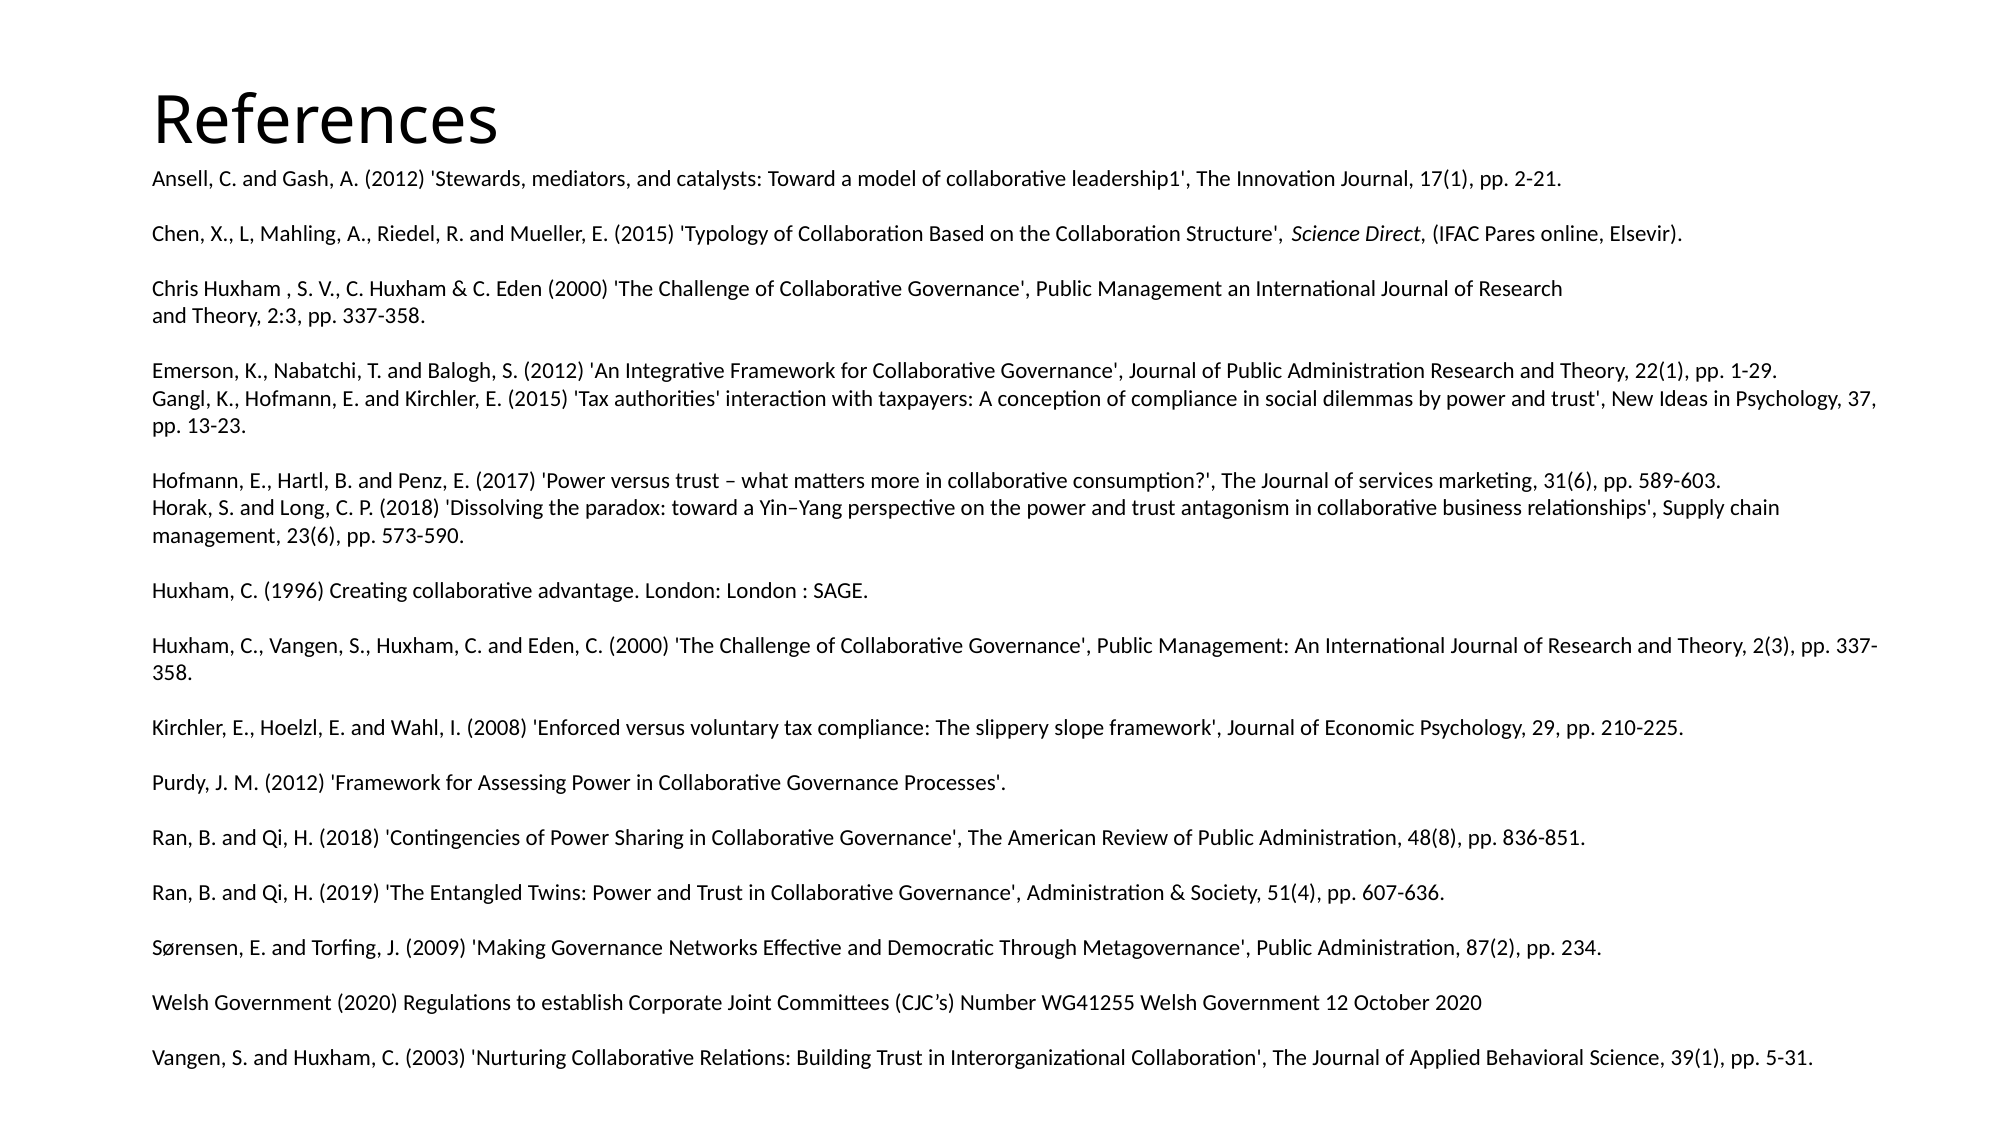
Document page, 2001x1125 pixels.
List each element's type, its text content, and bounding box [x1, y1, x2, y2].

title References [137, 13, 1863, 155]
text_box Ansell, C. and Gash, A. (2012) 'Stewards, mediators, and catalysts: Toward a model of collaborative leadership1', The Innovation Journal, 17(1), pp. 2-21. Chen, X., L, Mahling, A., Riedel, R. and Mueller, E. (2015) 'Typology of Collaboration Based on the Collaboration Structure', Science Direct, (IFAC Pares online, Elsevir). Chris Huxham , S. V., C. Huxham & C. Eden (2000) 'The Challenge of Collaborative Governance', Public Management an International Journal of Research and Theory, 2:3, pp. 337-358. Emerson, K., Nabatchi, T. and Balogh, S. (2012) 'An Integrative Framework for Collaborative Governance', Journal of Public Administration Research and Theory, 22(1), pp. 1-29. Gangl, K., Hofmann, E. and Kirchler, E. (2015) 'Tax authorities' interaction with taxpayers: A conception of compliance in social dilemmas by power and trust', New Ideas in Psychology, 37, pp. 13-23. Hofmann, E., Hartl, B. and Penz, E. (2017) 'Power versus trust – what matters more in collaborative consumption?', The Journal of services marketing, 31(6), pp. 589-603. Horak, S. and Long, C. P. (2018) 'Dissolving the paradox: toward a Yin–Yang perspective on the power and trust antagonism in collaborative business relationships', Supply chain management, 23(6), pp. 573-590. Huxham, C. (1996) Creating collaborative advantage. London: London : SAGE. Huxham, C., Vangen, S., Huxham, C. and Eden, C. (2000) 'The Challenge of Collaborative Governance', Public Management: An International Journal of Research and Theory, 2(3), pp. 337-358. Kirchler, E., Hoelzl, E. and Wahl, I. (2008) 'Enforced versus voluntary tax compliance: The slippery slope framework', Journal of Economic Psychology, 29, pp. 210-225. Purdy, J. M. (2012) 'Framework for Assessing Power in Collaborative Governance Processes'. Ran, B. and Qi, H. (2018) 'Contingencies of Power Sharing in Collaborative Governance', The American Review of Public Administration, 48(8), pp. 836-851. Ran, B. and Qi, H. (2019) 'The Entangled Twins: Power and Trust in Collaborative Governance', Administration & Society, 51(4), pp. 607-636. Sørensen, E. and Torfing, J. (2009) 'Making Governance Networks Effective and Democratic Through Metagovernance', Public Administration, 87(2), pp. 234. Welsh Government (2020) Regulations to establish Corporate Joint Committees (CJC’s) Number WG41255 Welsh Government 12 October 2020 Vangen, S. and Huxham, C. (2003) 'Nurturing Collaborative Relations: Building Trust in Interorganizational Collaboration', The Journal of Applied Behavioral Science, 39(1), pp. 5-31. [137, 155, 1922, 1077]
